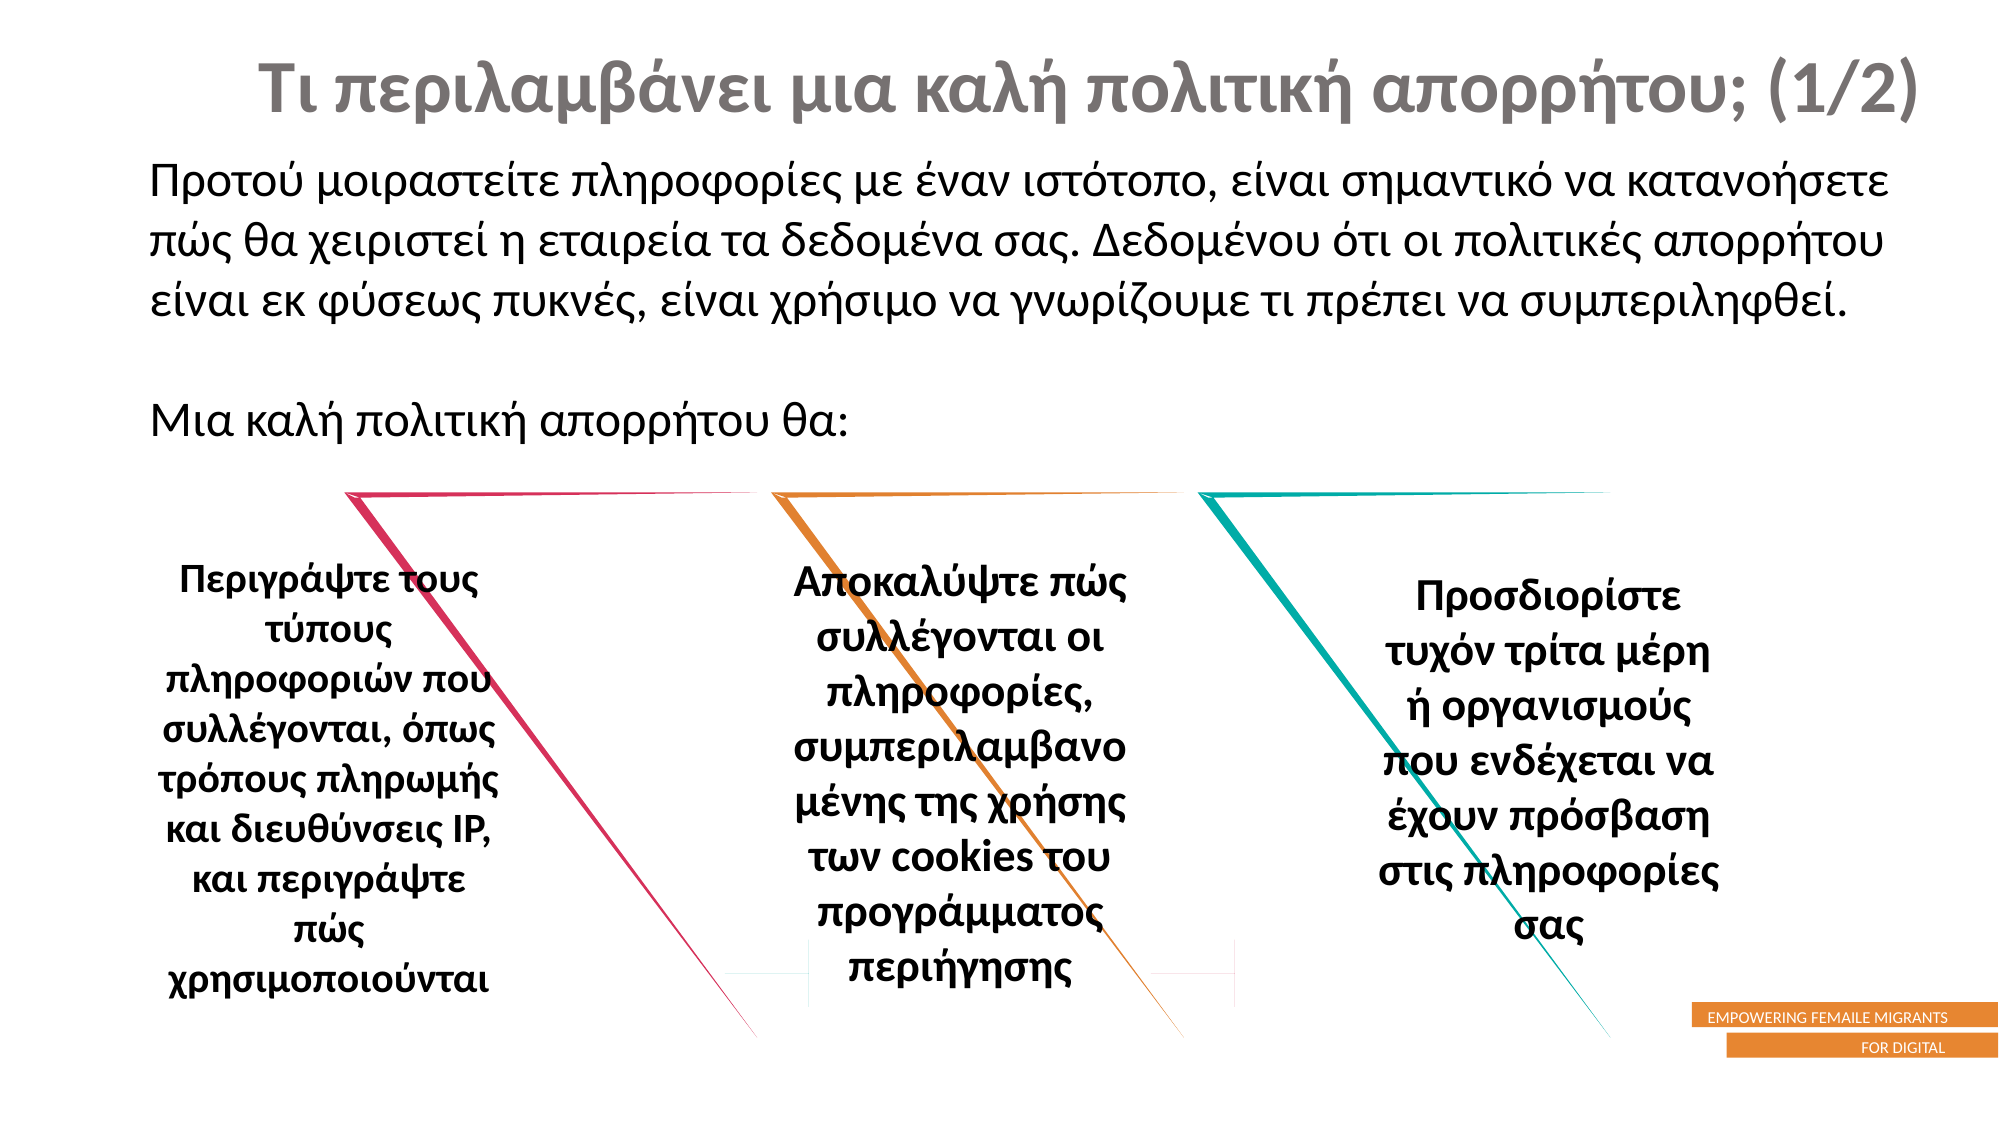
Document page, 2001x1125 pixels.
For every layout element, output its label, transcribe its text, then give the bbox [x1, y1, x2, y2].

text_box [344, 492, 758, 543]
text_box Περιγράψτε τους τύπους πληροφοριών που συλλέγονται, όπως τρόπους πληρωμής και διευθύνσεις IP, και περιγράψτε πώς χρησιμοποιούνται [138, 543, 520, 1059]
text_box Προσδιορίστε τυχόν τρίτα μέρη ή οργανισμούς που ενδέχεται να έχουν πρόσβαση στις πληροφορίες σας [1358, 557, 1740, 957]
text_box Αποκαλύψτε πώς συλλέγονται οι πληροφορίες, συμπεριλαμβανομένης της χρήσης των cookies του προγράμματος περιήγησης [769, 543, 1151, 998]
text_box Προτού μοιραστείτε πληροφορίες με έναν ιστότοπο, είναι σημαντικό να κατανοήσετε πώς θα χειριστεί η εταιρεία τα δεδομένα σας. Δεδομένου ότι οι πολιτικές απορρήτου είναι εκ φύσεως πυκνές, είναι χρήσιμο να γνωρίζουμε τι πρέπει να συμπεριληφθεί. Μια καλή πολιτική απορρήτου θα: [134, 139, 1946, 454]
text_box [520, 715, 758, 1038]
text_box [1197, 492, 1611, 705]
text_box [771, 492, 1184, 543]
text_box Τι περιλαμβάνει μια καλή πολιτική απορρήτου; (1/2) [244, 29, 1983, 186]
